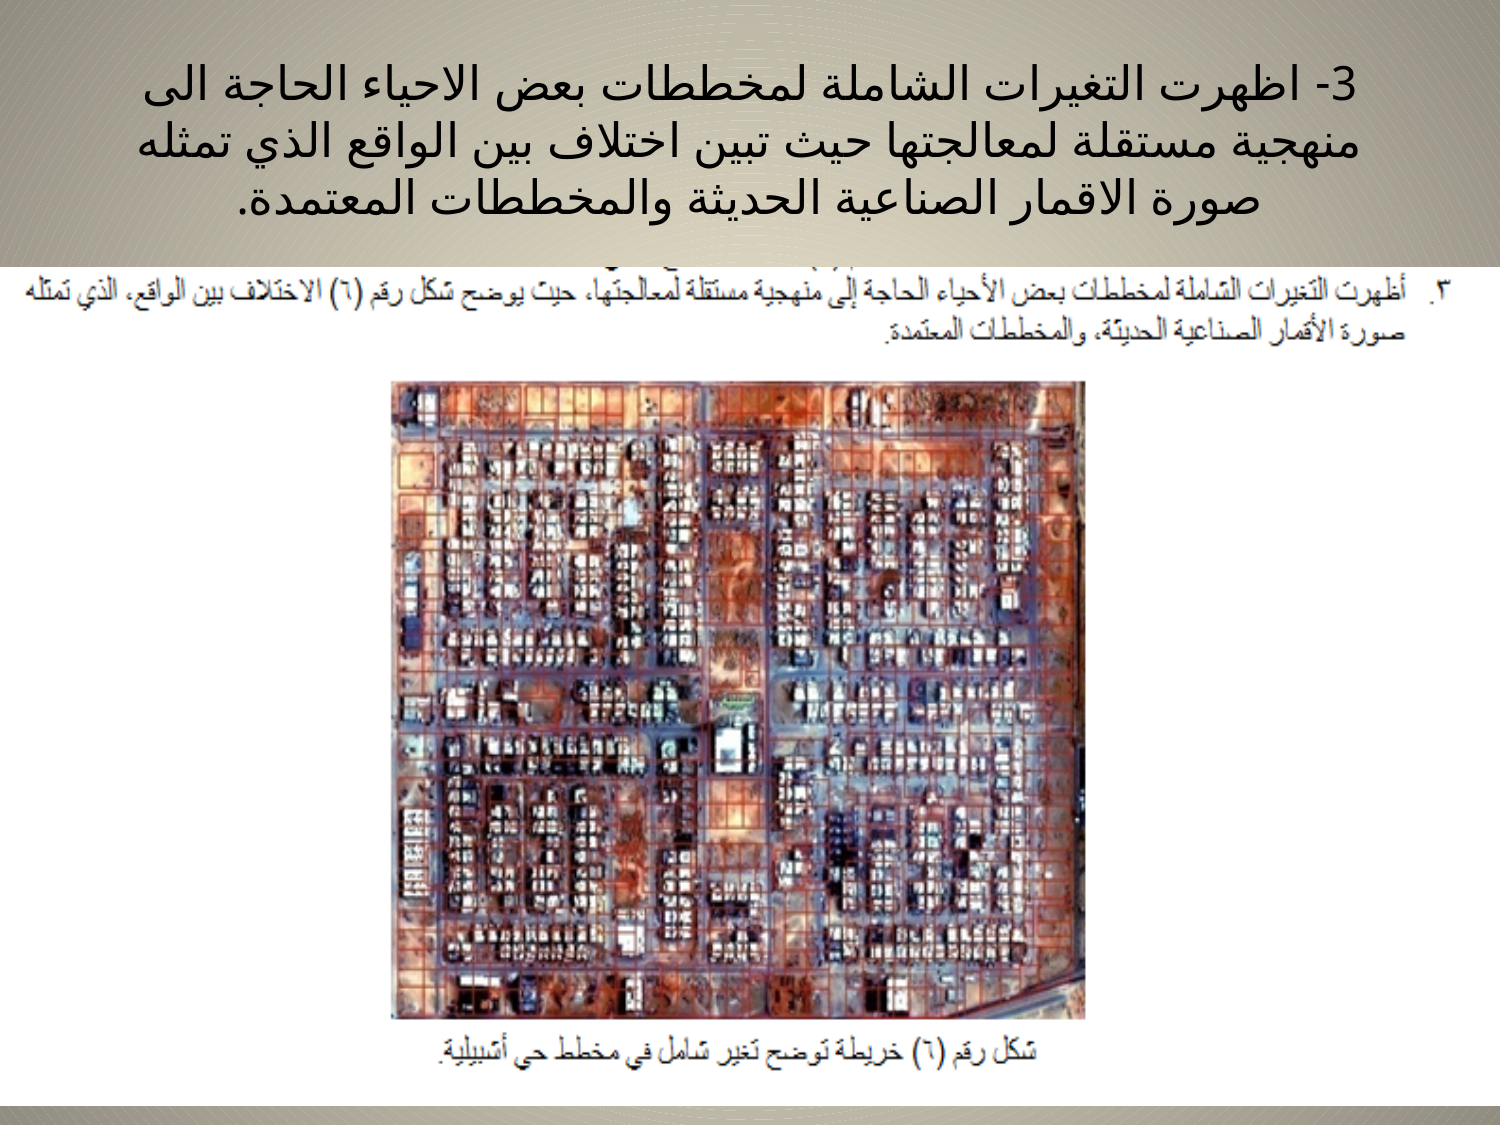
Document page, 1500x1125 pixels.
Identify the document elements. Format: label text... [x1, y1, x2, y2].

title 3- اظهرت التغيرات الشاملة لمخططات بعض الاحياء الحاجة الى منهجية مستقلة لمعالجتها حيث تبين اختلاف بين الواقع الذي تمثله صورة الاقمار الصناعية الحديثة والمخططات المعتمدة. [75, 45, 1425, 233]
picture [0, 266, 1500, 1107]
